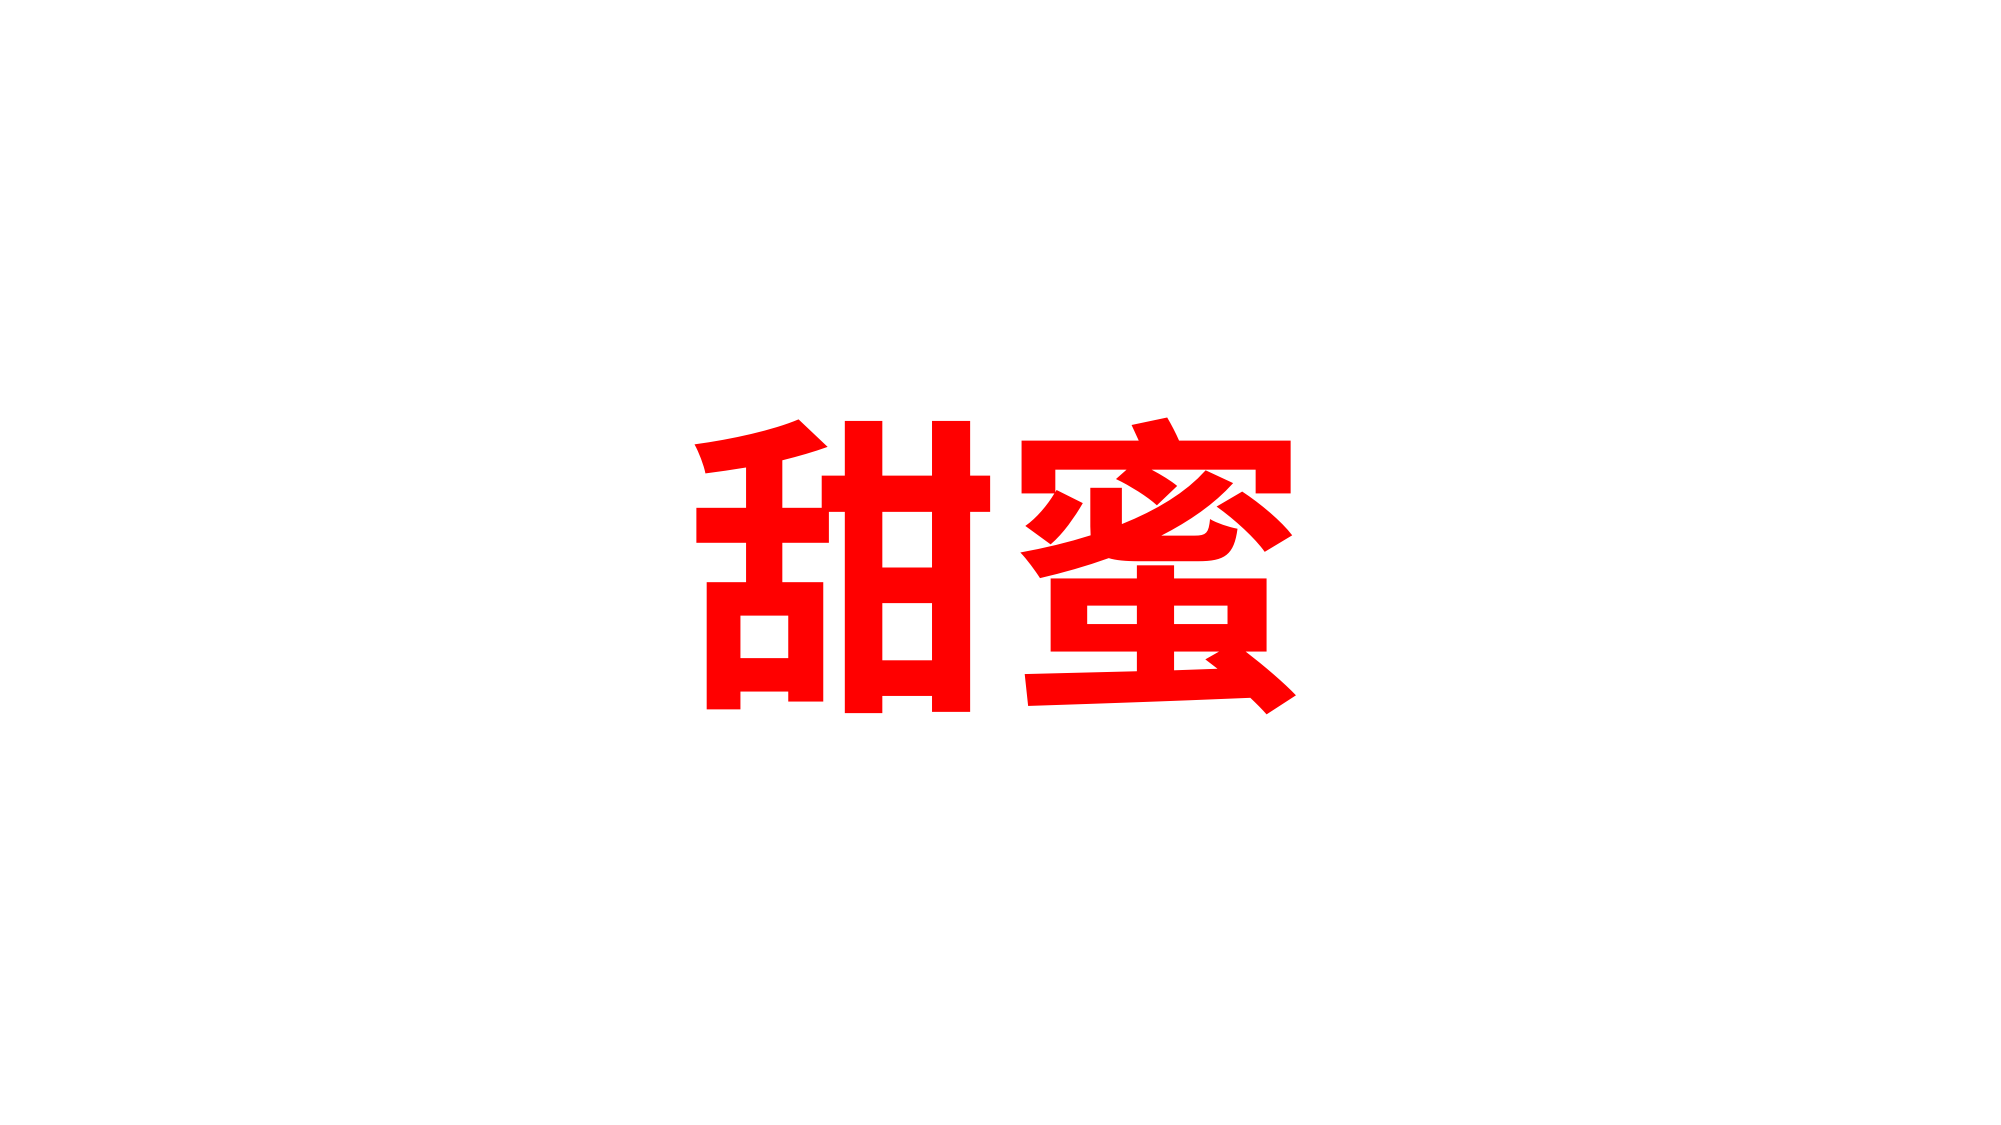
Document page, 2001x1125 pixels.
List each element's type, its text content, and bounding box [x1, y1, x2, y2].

text_box 甜蜜 [428, 365, 1572, 756]
